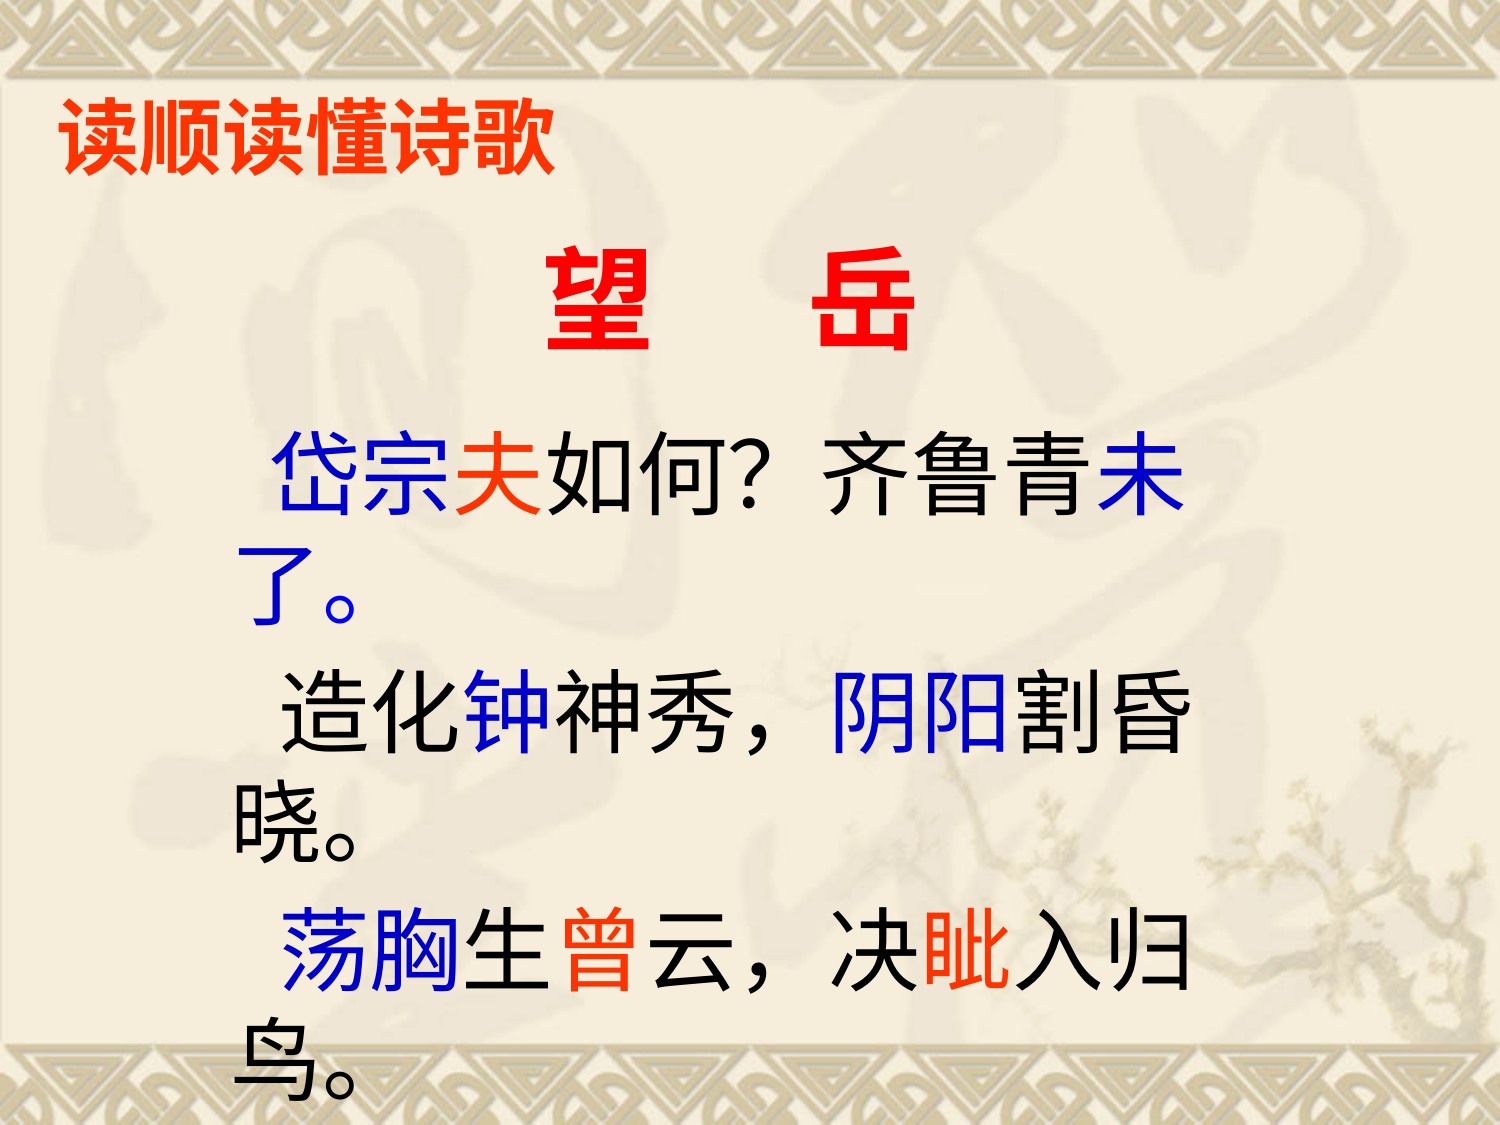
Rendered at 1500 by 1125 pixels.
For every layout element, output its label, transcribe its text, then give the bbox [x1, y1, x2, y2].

picture [0, 0, 1500, 1125]
list 岱宗夫如何？齐鲁青未了。 造化钟神秀，阴阳割昏晓。 荡胸生曾云，决眦入归鸟。 会当凌绝顶，一览众山小。 [158, 408, 1377, 906]
text_box 读顺读懂诗歌 [41, 78, 1211, 193]
title 望 岳 [477, 219, 1011, 374]
